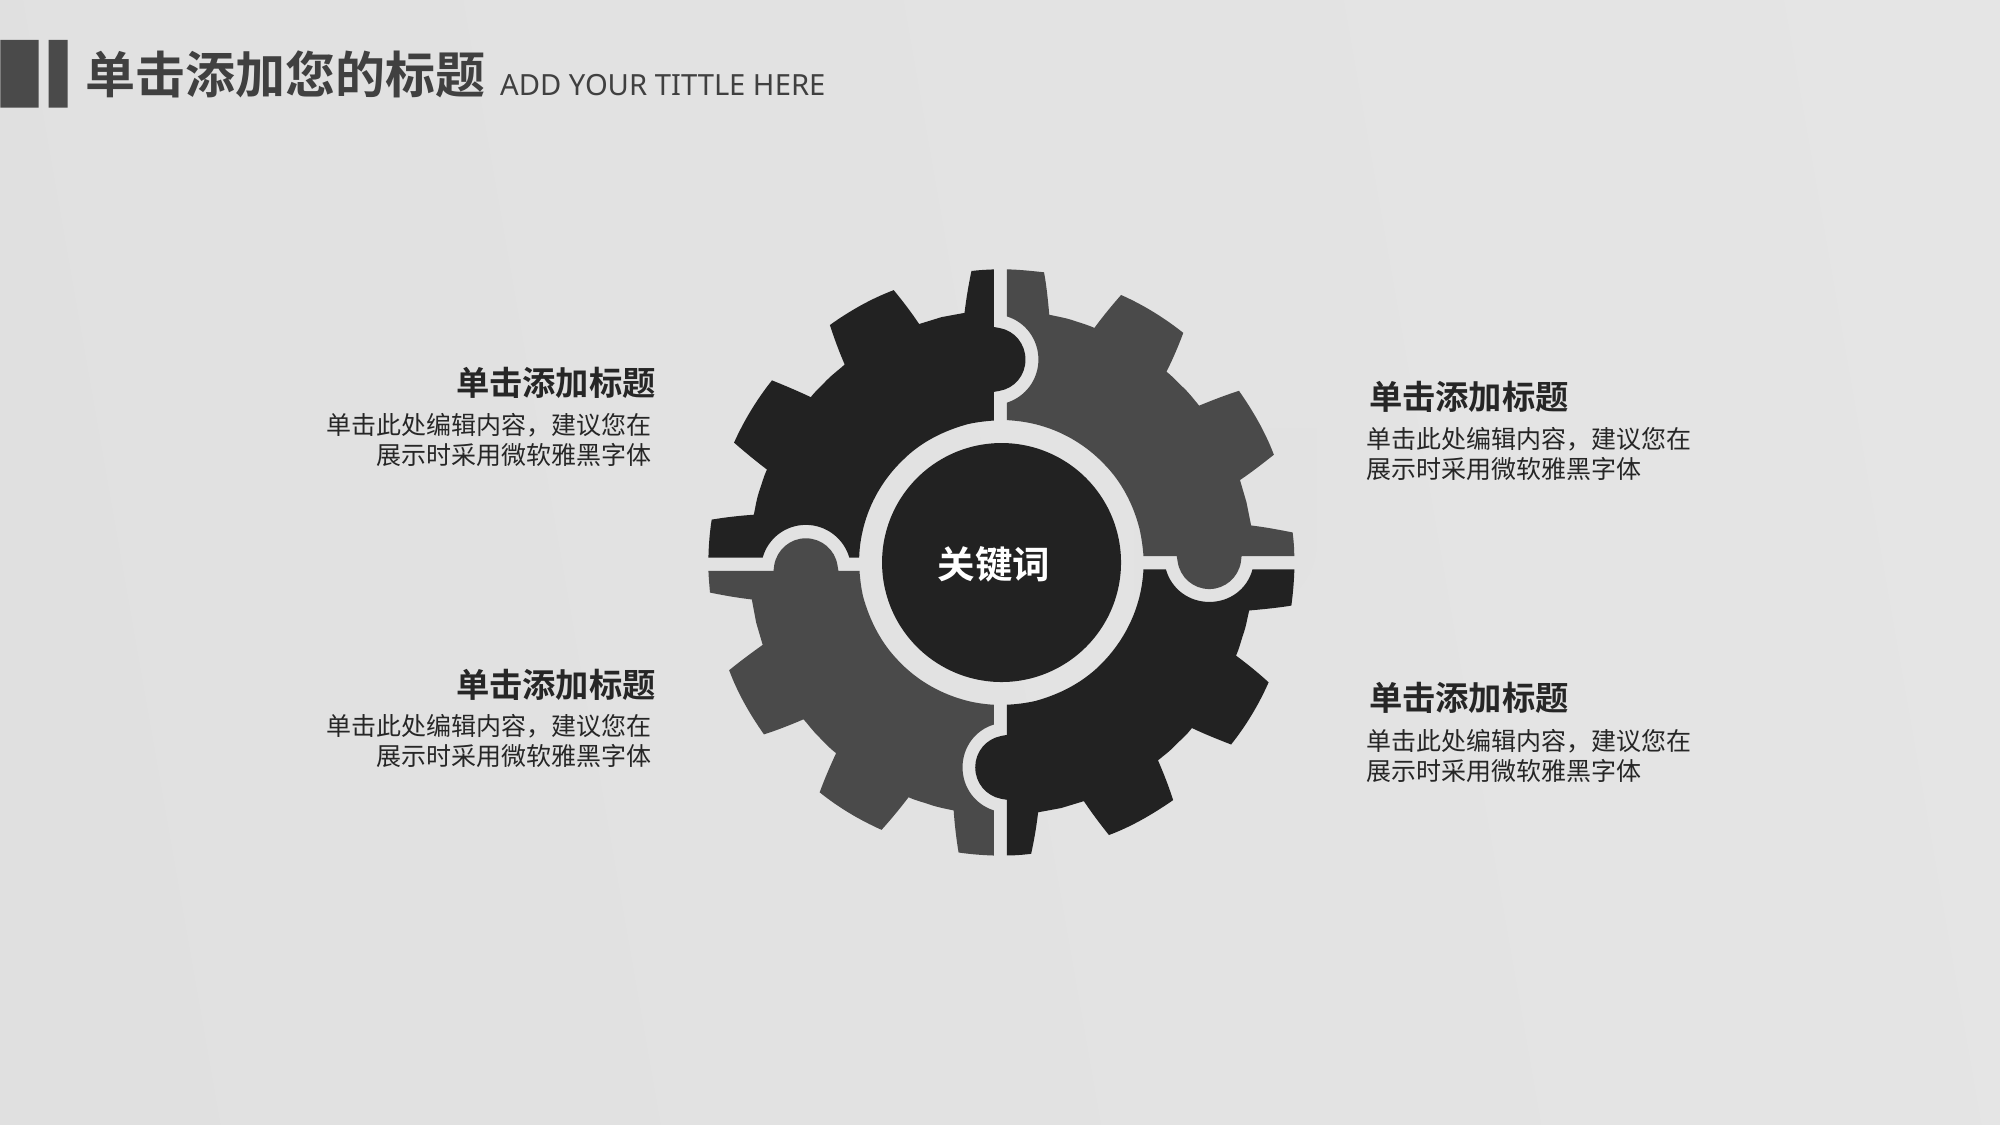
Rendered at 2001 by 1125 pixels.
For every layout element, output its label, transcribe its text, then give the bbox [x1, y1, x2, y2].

text_box 单击此处编辑内容，建议您在展示时采用微软雅黑字体 [1366, 725, 1710, 786]
text_box [708, 269, 1026, 558]
text_box ADD YOUR TITTLE HERE [485, 59, 856, 109]
text_box [708, 538, 994, 856]
text_box 单击添加您的标题 [71, 36, 511, 111]
text_box 关键词 [922, 538, 1066, 590]
text_box 单击此处编辑内容，建议您在展示时采用微软雅黑字体 [326, 409, 652, 470]
text_box 单击添加标题 [1354, 669, 1738, 726]
text_box [975, 569, 1295, 856]
text_box 单击此处编辑内容，建议您在展示时采用微软雅黑字体 [326, 710, 652, 771]
text_box [881, 441, 1123, 684]
text_box 单击添加标题 [295, 354, 671, 411]
text_box 单击添加标题 [1354, 368, 1738, 424]
text_box [1006, 269, 1295, 590]
text_box 单击添加标题 [295, 656, 671, 712]
text_box [1134, 428, 1317, 611]
text_box 单击此处编辑内容，建议您在展示时采用微软雅黑字体 [1366, 423, 1710, 484]
